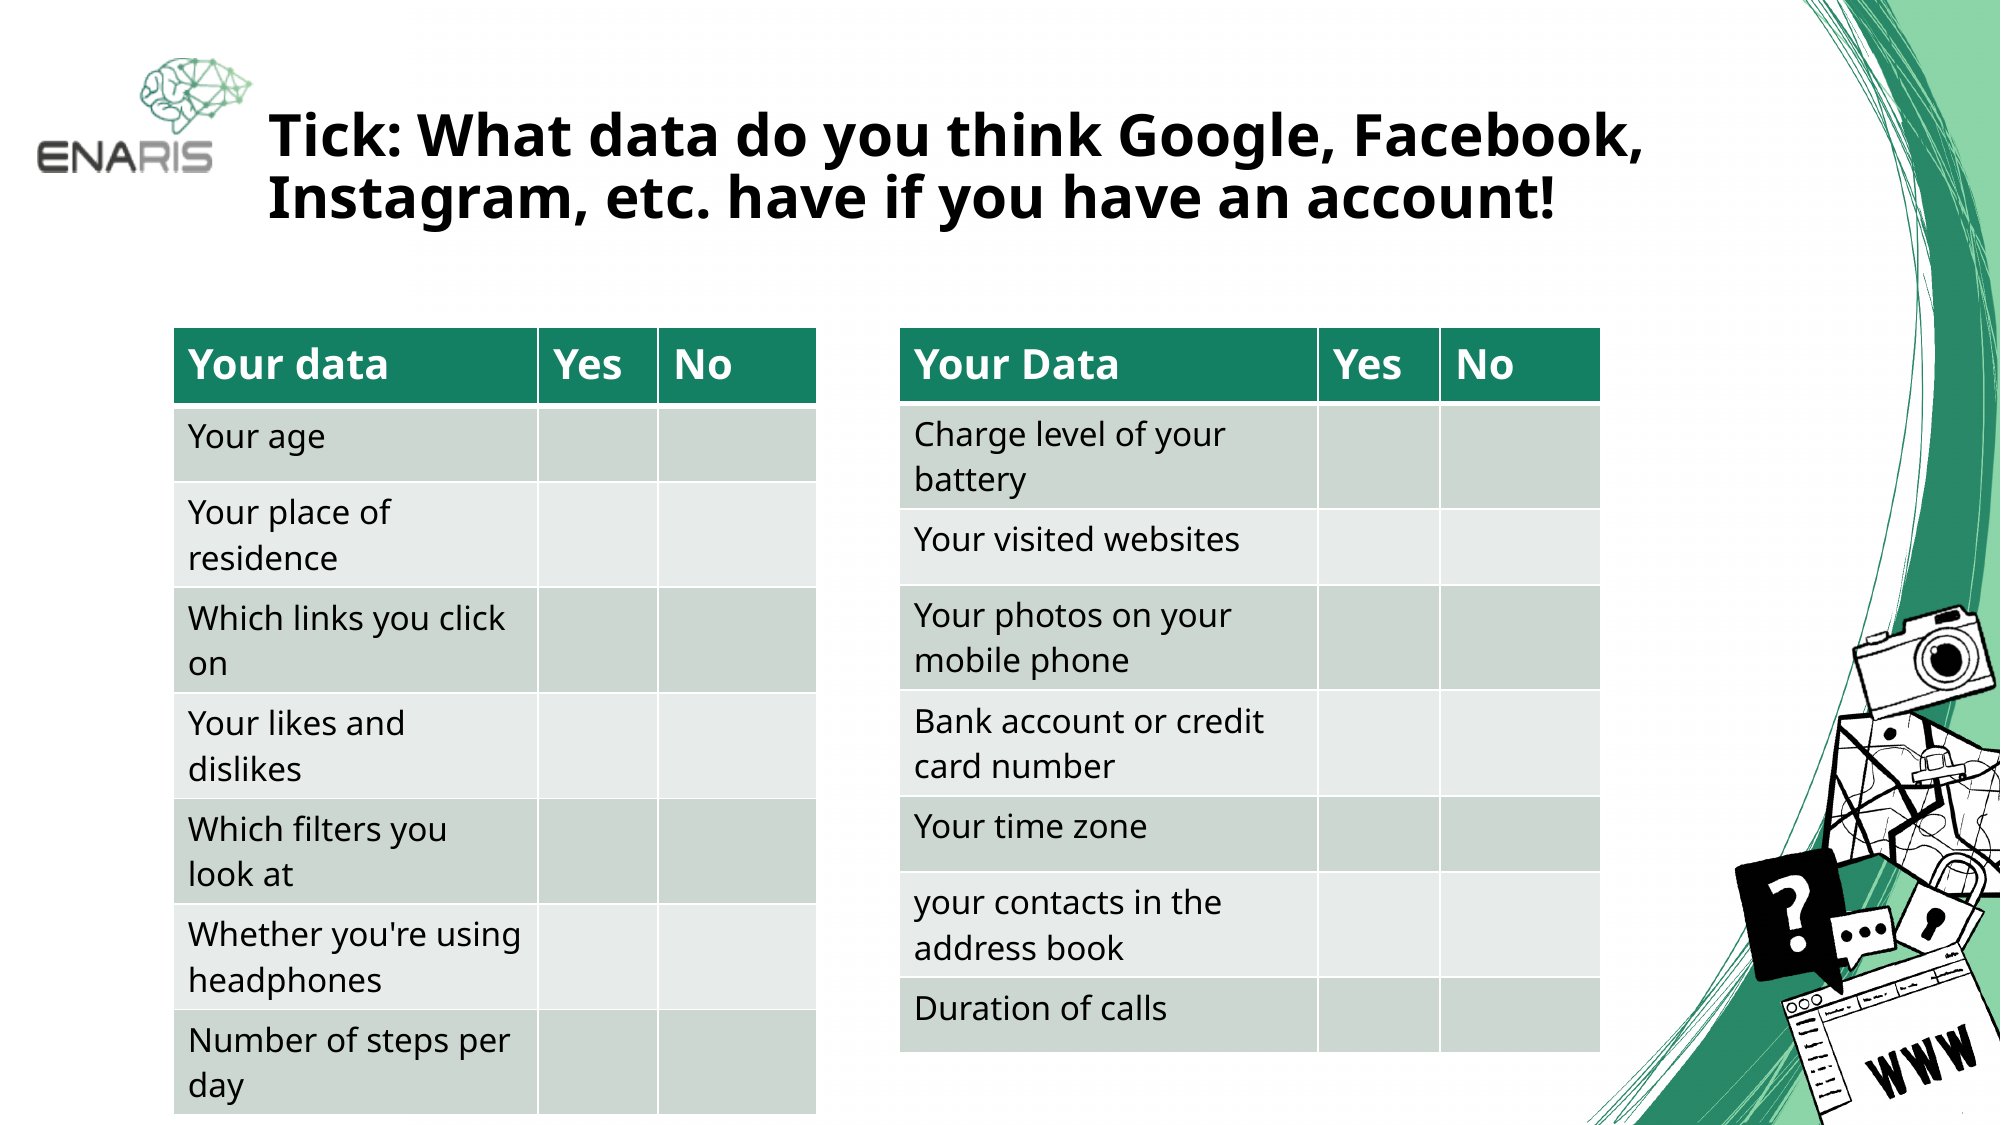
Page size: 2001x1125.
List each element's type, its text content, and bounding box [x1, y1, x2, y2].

table_cell Charge level of your battery [900, 406, 1317, 508]
table_cell [1441, 797, 1600, 871]
table_cell Your time zone [900, 797, 1317, 871]
table_header No [1441, 328, 1600, 401]
table_cell [1441, 873, 1600, 976]
table_cell [1319, 586, 1439, 689]
table_cell [539, 905, 657, 1009]
table_cell [659, 694, 816, 798]
table_header Yes [539, 328, 657, 403]
table_cell [1319, 691, 1439, 795]
picture [408, 0, 2000, 1125]
picture [37, 58, 254, 173]
table_cell [539, 1010, 657, 1114]
table_cell Which links you click on [174, 588, 537, 692]
table_cell [539, 483, 657, 586]
table_cell [1441, 510, 1600, 584]
table_cell Your photos on your mobile phone [900, 586, 1317, 689]
table_cell [659, 905, 816, 1009]
table_header Yes [1319, 328, 1439, 401]
table_cell [539, 588, 657, 692]
table_cell [659, 588, 816, 692]
table_cell [659, 483, 816, 586]
table_cell [539, 799, 657, 903]
table_cell [659, 799, 816, 903]
table_cell [1441, 691, 1600, 795]
table_cell [1441, 978, 1600, 1052]
table_cell Duration of calls [900, 978, 1317, 1052]
table_cell Your likes and dislikes [174, 694, 537, 798]
table_header No [659, 328, 816, 403]
table_cell Number of steps per day [174, 1010, 537, 1114]
table_cell [1319, 510, 1439, 584]
table_cell [539, 694, 657, 798]
table_header Your data [174, 328, 537, 403]
table_header Your Data [900, 328, 1317, 401]
table_cell [1441, 406, 1600, 508]
table_cell Bank account or credit card number [900, 691, 1317, 795]
table_cell your contacts in the address book [900, 873, 1317, 976]
table_cell Your visited websites [900, 510, 1317, 584]
table_cell [659, 1010, 816, 1114]
table_cell [1319, 797, 1439, 871]
table_cell [1319, 978, 1439, 1052]
table_cell Your place of residence [174, 483, 537, 586]
table_cell [1441, 586, 1600, 689]
table_cell [539, 409, 657, 481]
table_cell Whether you're using headphones [174, 905, 537, 1009]
table_cell Your age [174, 409, 537, 481]
table_cell [659, 409, 816, 481]
title Tick: What data do you think Google, Facebook, Instagram, etc. have if you have an account! [253, 59, 1863, 278]
table_cell [1319, 873, 1439, 976]
table_cell [1319, 406, 1439, 508]
table_cell Which filters you look at [174, 799, 537, 903]
